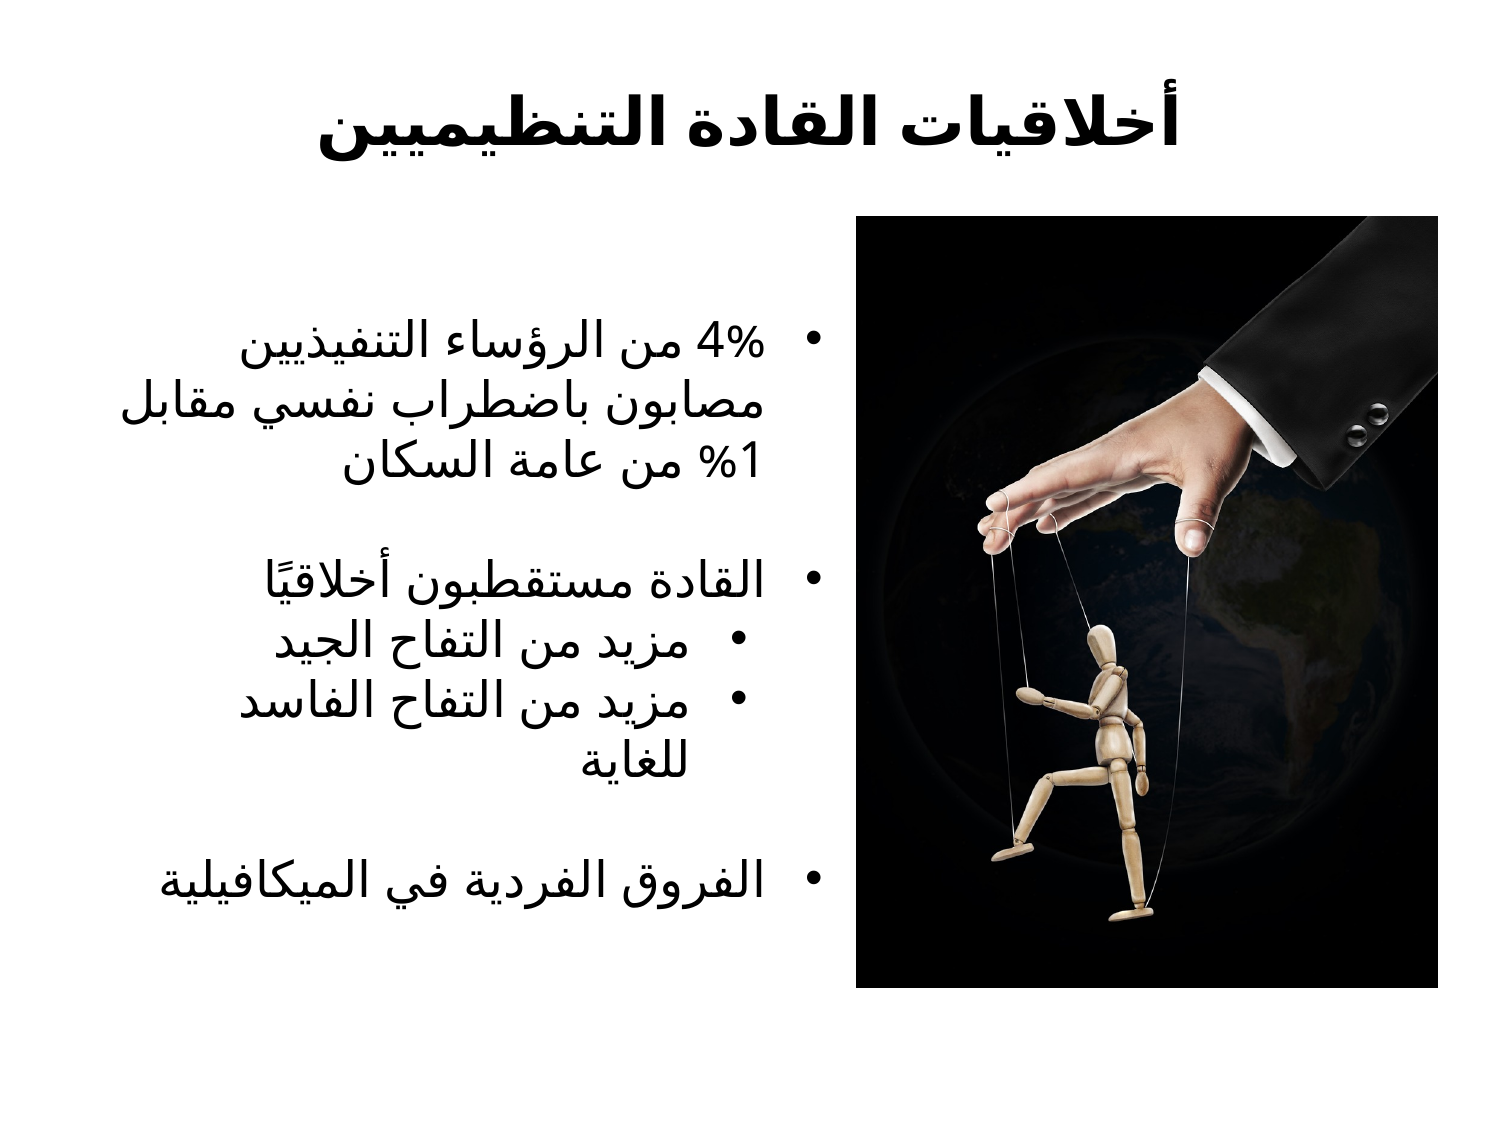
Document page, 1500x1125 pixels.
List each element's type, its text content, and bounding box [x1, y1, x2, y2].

picture [856, 215, 1438, 988]
text_box 4% من الرؤساء التنفيذيين مصابون باضطراب نفسي مقابل 1% من عامة السكان القادة مستقطبون أخلاقيًا مزيد من التفاح الجيد مزيد من التفاح الفاسد للغاية الفروق الفردية في الميكافيلية [99, 299, 838, 915]
title أخلاقيات القادة التنظيميين [75, 24, 1425, 213]
